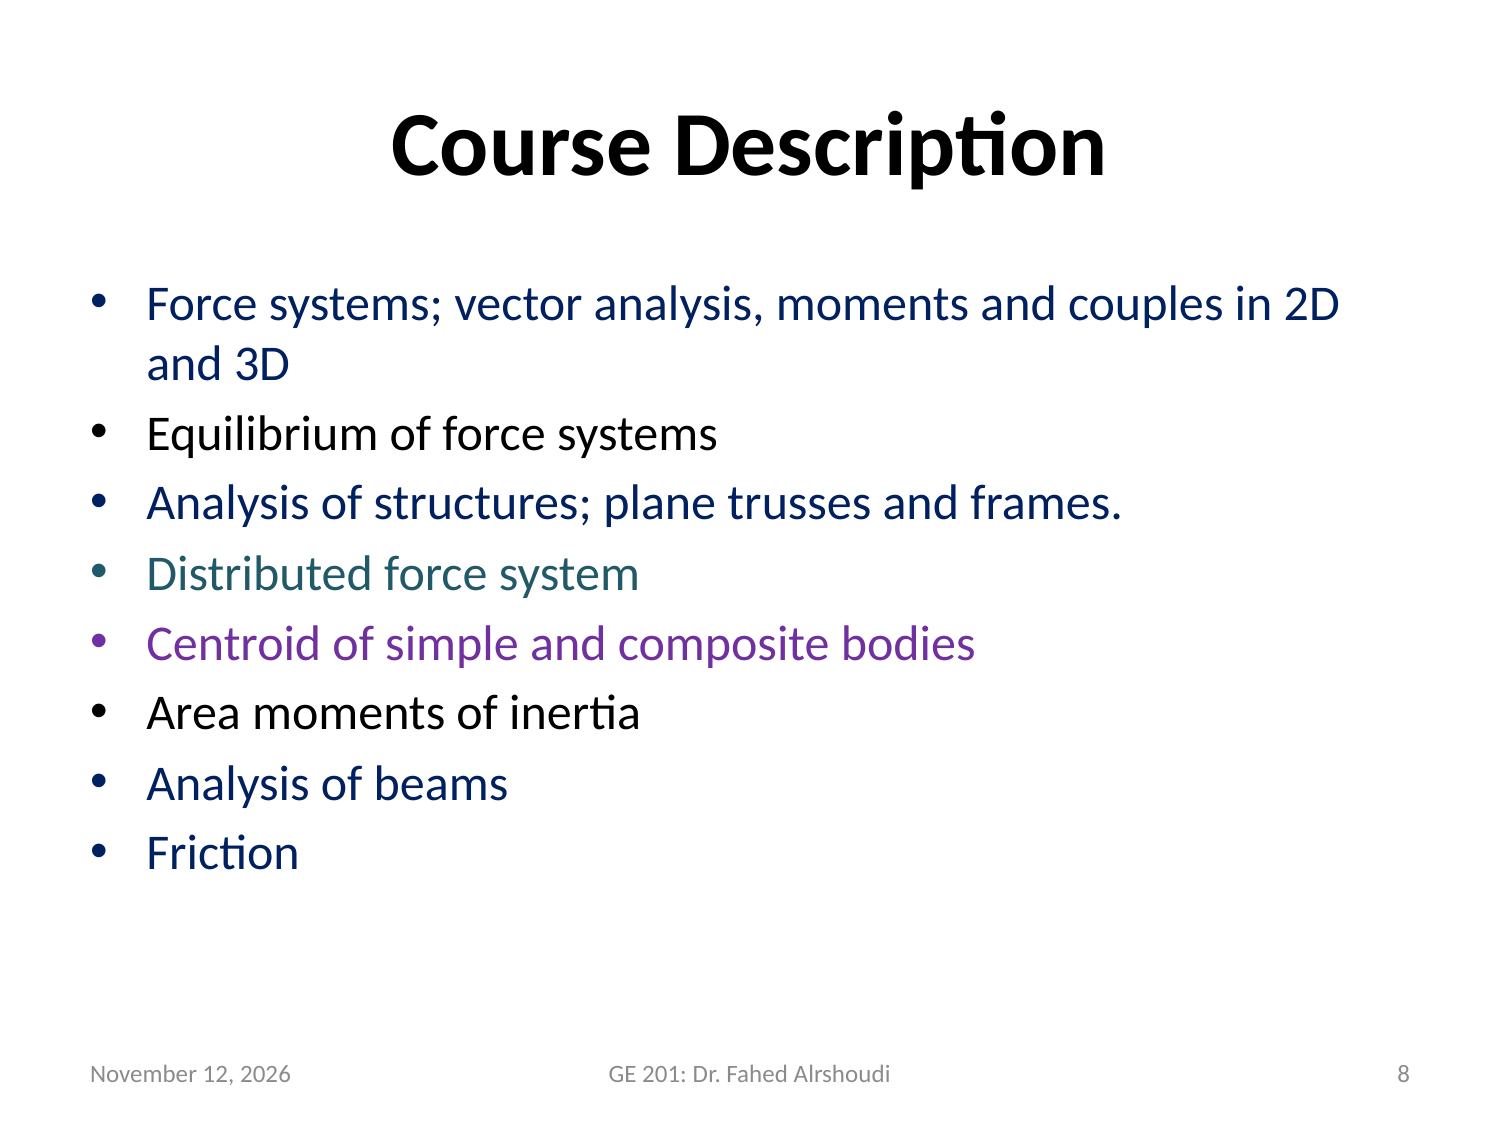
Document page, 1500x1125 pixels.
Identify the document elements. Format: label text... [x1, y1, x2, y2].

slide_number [75, 1042, 425, 1103]
title Course Description [75, 45, 1425, 233]
slide_number 8 [1074, 1042, 1425, 1103]
list Force systems; vector analysis, moments and couples in 2D and 3D Equilibrium of force systems Analysis of structures; plane trusses and frames. Distributed force system Centroid of simple and composite bodies Area moments of inertia Analysis of beams Friction [75, 262, 1425, 1005]
footer GE 201: Dr. Fahed Alrshoudi [512, 1042, 988, 1103]
